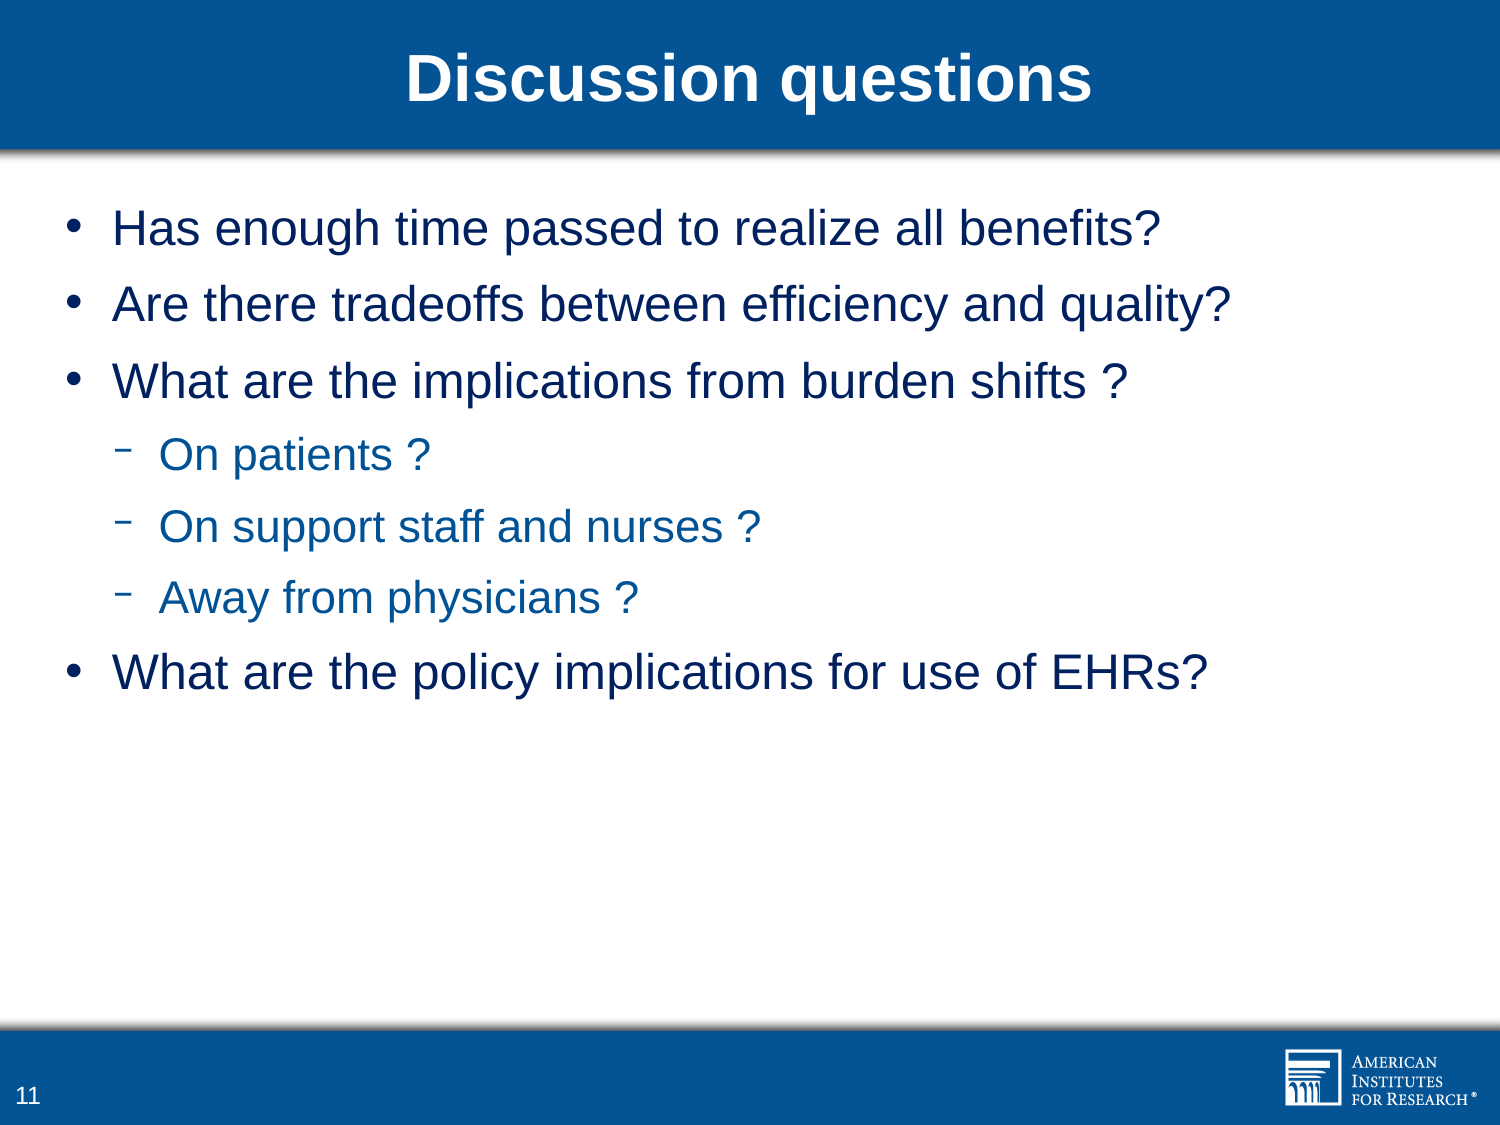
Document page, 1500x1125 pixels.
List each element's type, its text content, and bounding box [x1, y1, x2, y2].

list Has enough time passed to realize all benefits? Are there tradeoffs between efficiency and quality? What are the implications from burden shifts ? On patients ? On support staff and nurses ? Away from physicians ? What are the policy implications for use of EHRs? [49, 187, 1426, 953]
picture [0, 151, 1500, 1125]
slide_number 11 [0, 1065, 350, 1125]
title Discussion questions [0, 0, 1500, 151]
